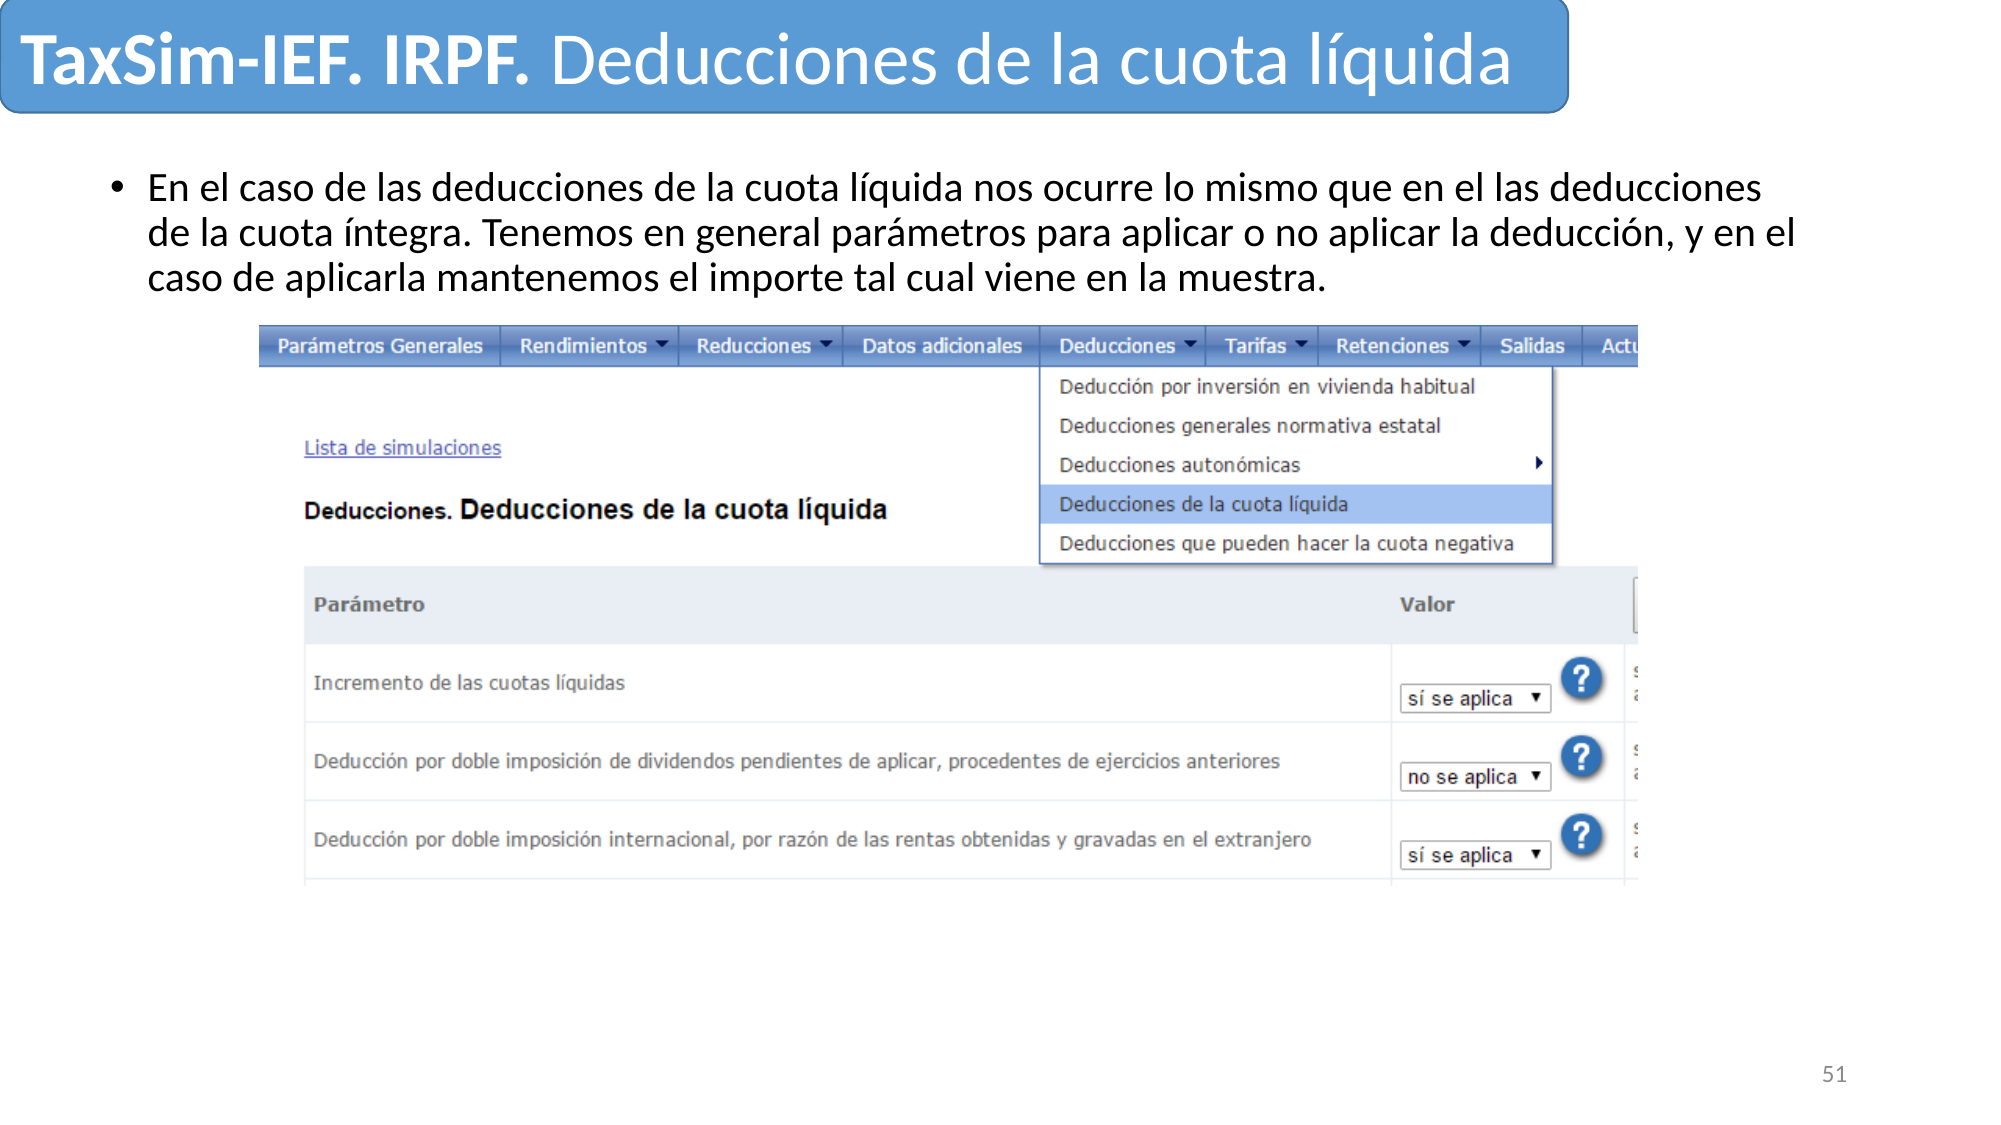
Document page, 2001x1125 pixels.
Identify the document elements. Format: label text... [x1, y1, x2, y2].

text_box TaxSim-IEF. IRPF. Deducciones de la cuota líquida [0, 0, 1570, 114]
slide_number 51 [1412, 1042, 1863, 1103]
list En el caso de las deducciones de la cuota líquida nos ocurre lo mismo que en el las deducciones de la cuota íntegra. Tenemos en general parámetros para aplicar o no aplicar la deducción, y en el caso de aplicarla mantenemos el importe tal cual viene en la muestra. [94, 158, 1820, 872]
picture [259, 325, 1638, 886]
